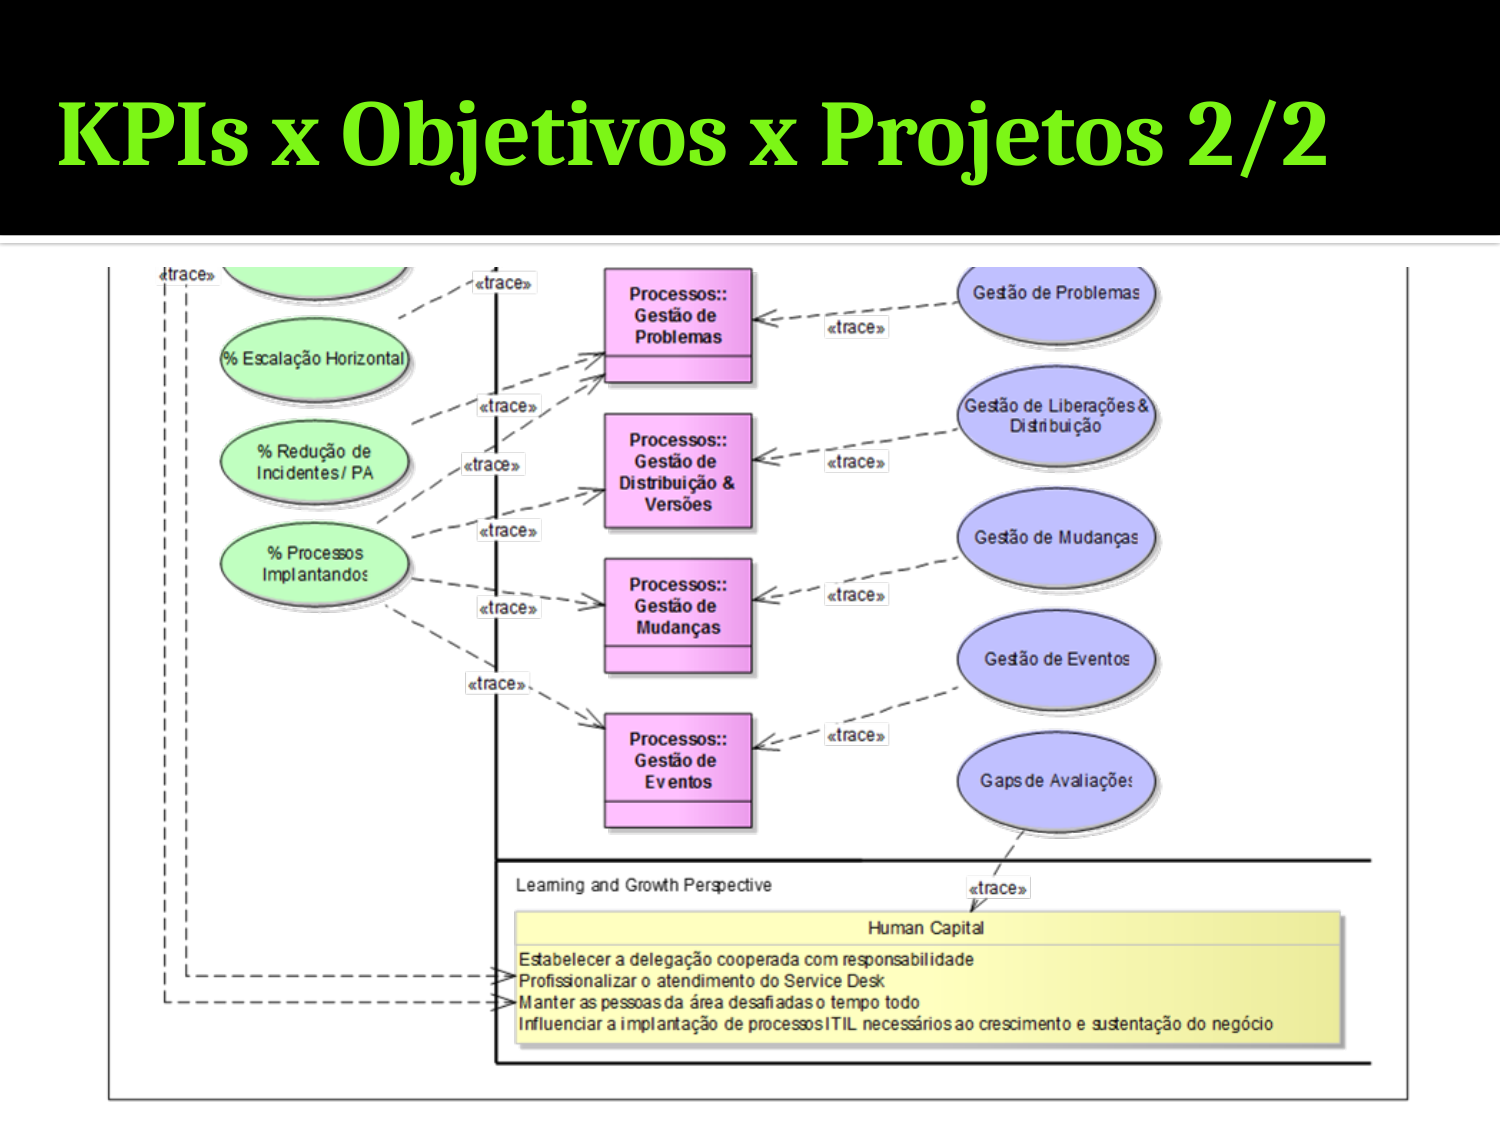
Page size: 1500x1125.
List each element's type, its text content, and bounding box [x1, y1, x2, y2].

title KPIs x Objetivos x Projetos 2/2 [41, 25, 1459, 231]
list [104, 267, 1414, 1106]
